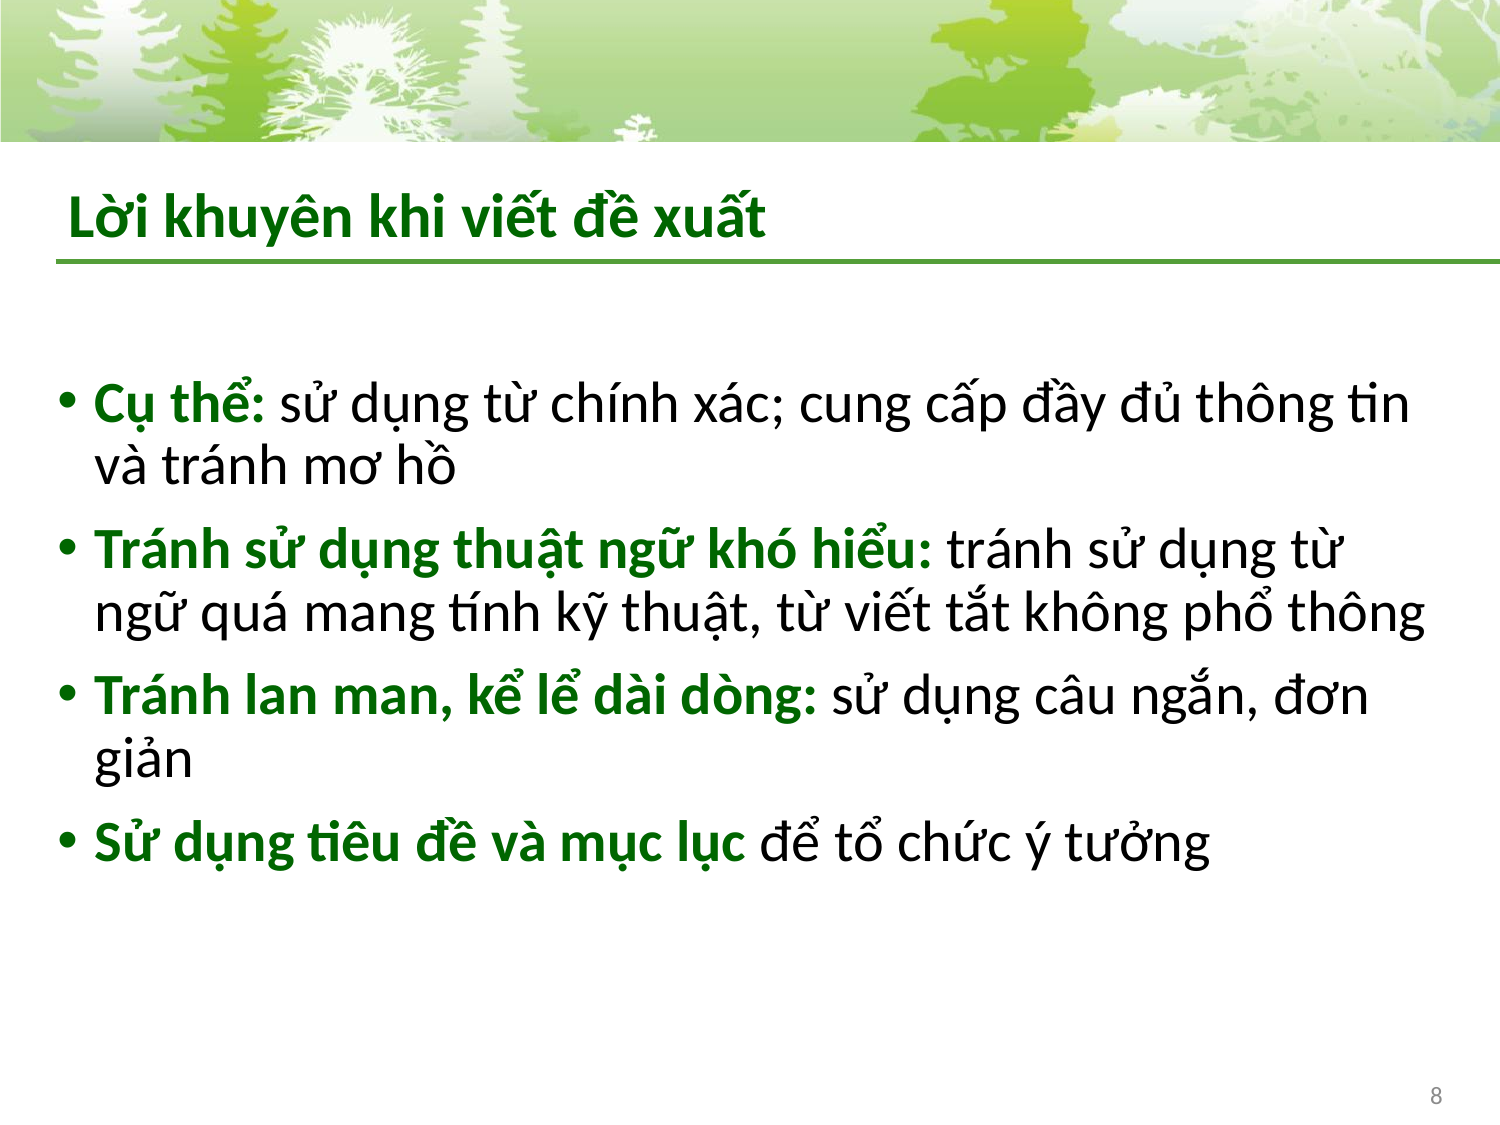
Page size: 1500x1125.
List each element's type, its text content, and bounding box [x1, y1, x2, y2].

picture [0, 0, 1500, 142]
slide_number 8 [1120, 1065, 1458, 1125]
list Cụ thể: sử dụng từ chính xác; cung cấp đầy đủ thông tin và tránh mơ hồ Tránh sử dụng thuật ngữ khó hiểu: tránh sử dụng từ ngữ quá mang tính kỹ thuật, từ viết tắt không phổ thông Tránh lan man, kể lể dài dòng: sử dụng câu ngắn, đơn giản Sử dụng tiêu đề và mục lục để tổ chức ý tưởng [42, 364, 1458, 970]
title Lời khuyên khi viết đề xuất [53, 150, 1457, 284]
